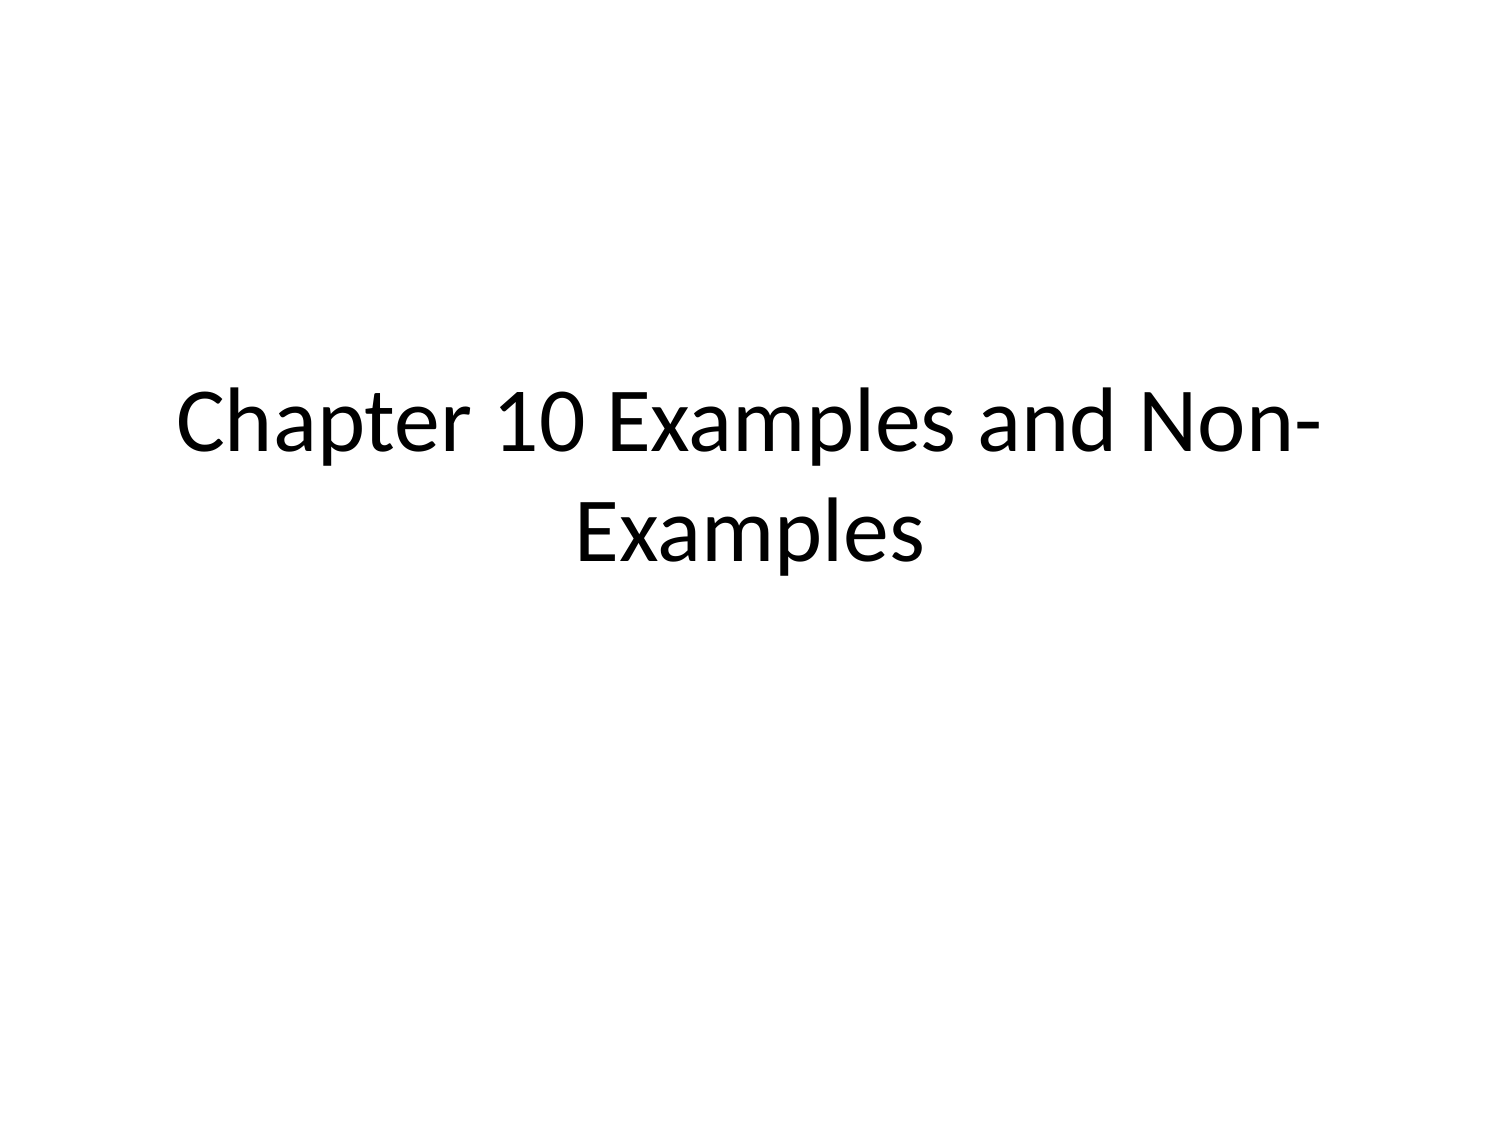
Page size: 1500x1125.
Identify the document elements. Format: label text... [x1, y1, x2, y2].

title Chapter 10 Examples and Non-Examples [112, 349, 1388, 591]
